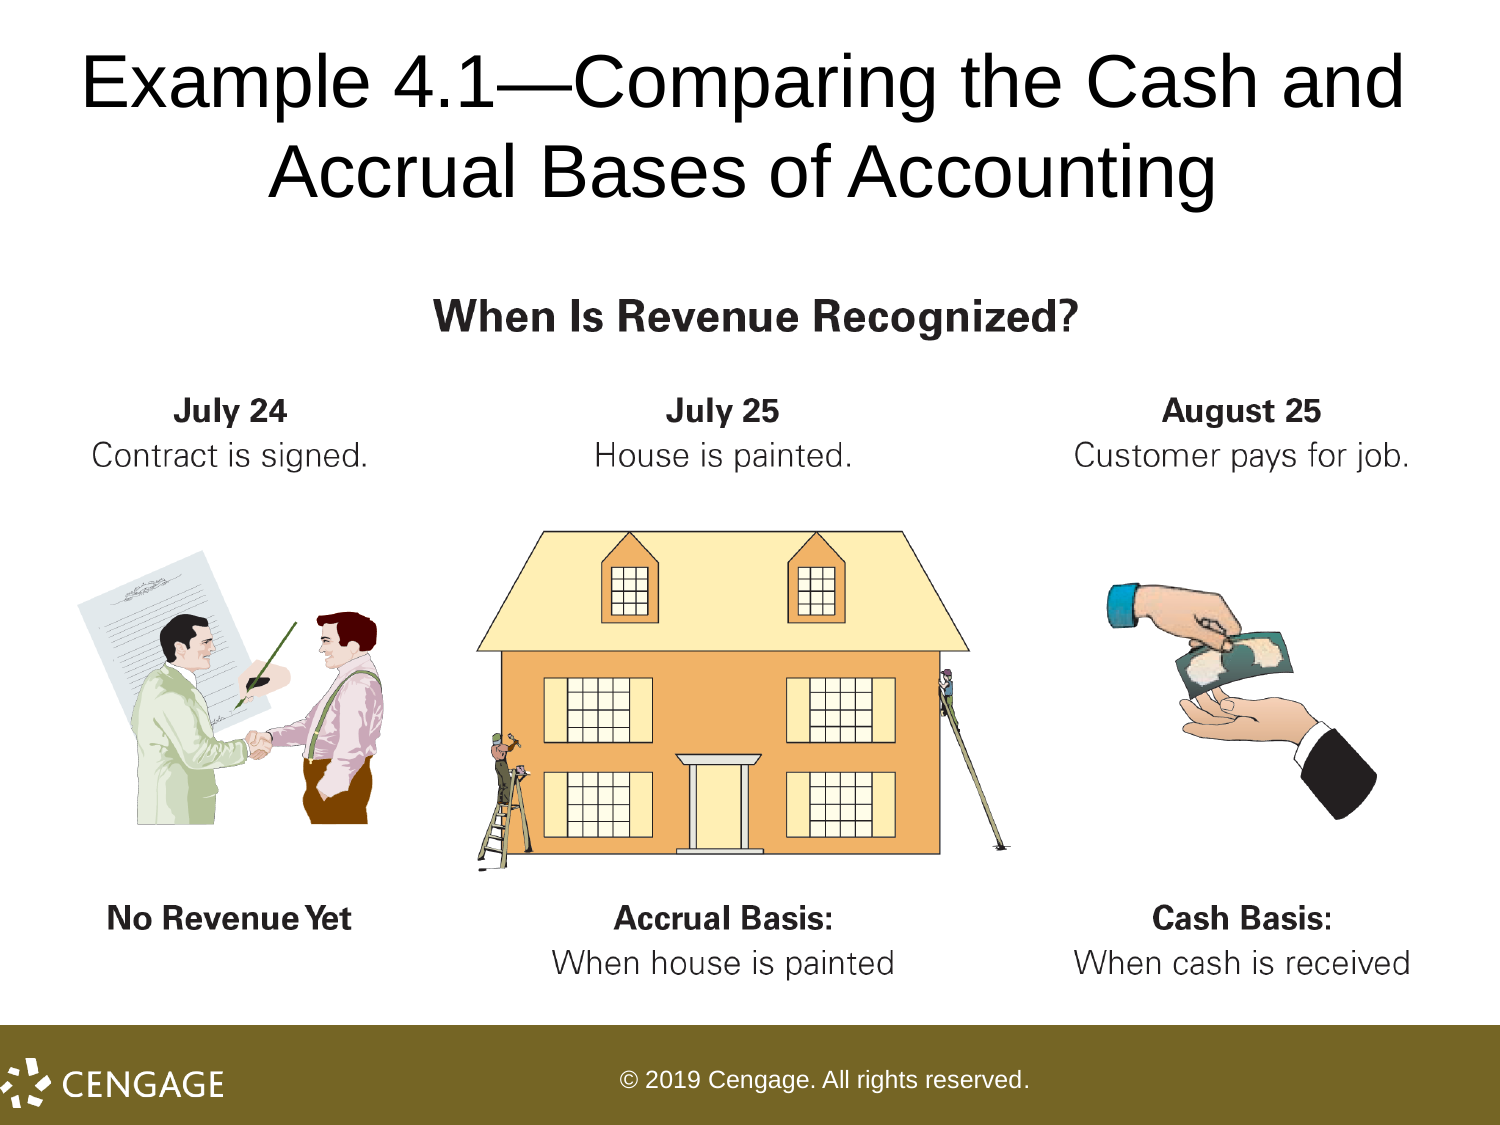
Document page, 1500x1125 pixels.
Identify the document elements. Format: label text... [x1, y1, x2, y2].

picture [0, 1058, 223, 1108]
title Example 4.1—Comparing the Cash and Accrual Bases of Accounting [51, 24, 1437, 222]
picture [75, 286, 1424, 988]
